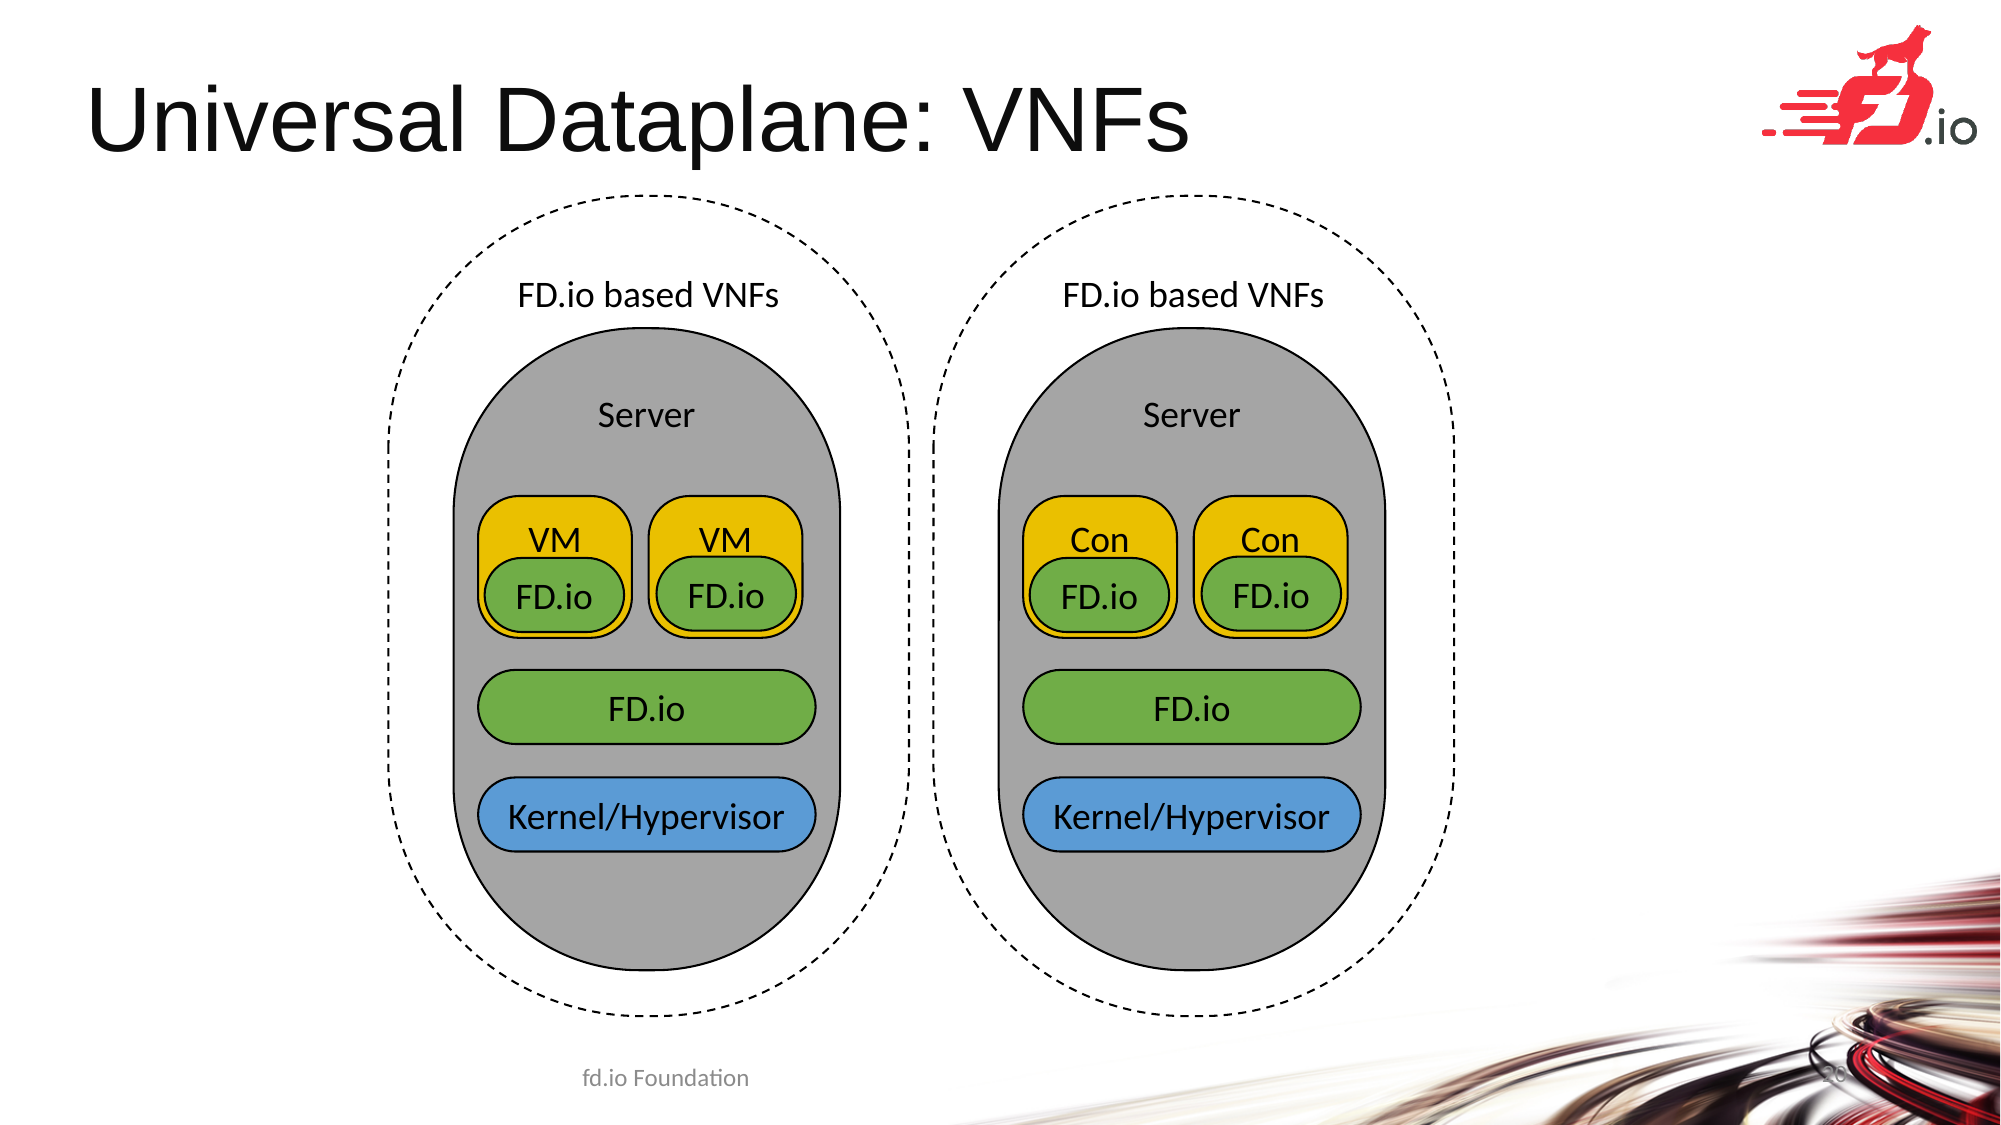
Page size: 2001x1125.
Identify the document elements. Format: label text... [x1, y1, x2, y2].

text_box FD.io based VNFs [932, 194, 1456, 1018]
text_box FD.io [655, 555, 798, 632]
text_box FD.io [1028, 556, 1171, 634]
title Universal Dataplane: VNFs [70, 27, 1917, 216]
text_box VM [647, 494, 804, 639]
text_box FD.io based VNFs [387, 194, 911, 1018]
text_box FD.io [1022, 668, 1362, 746]
text_box FD.io [483, 556, 626, 634]
picture [0, 0, 2001, 1125]
footer fd.io Foundation [281, 1046, 1051, 1107]
slide_number 20 [1764, 1042, 1863, 1103]
text_box FD.io [477, 668, 817, 746]
text_box FD.io [1200, 555, 1343, 632]
text_box Con [1192, 494, 1349, 639]
